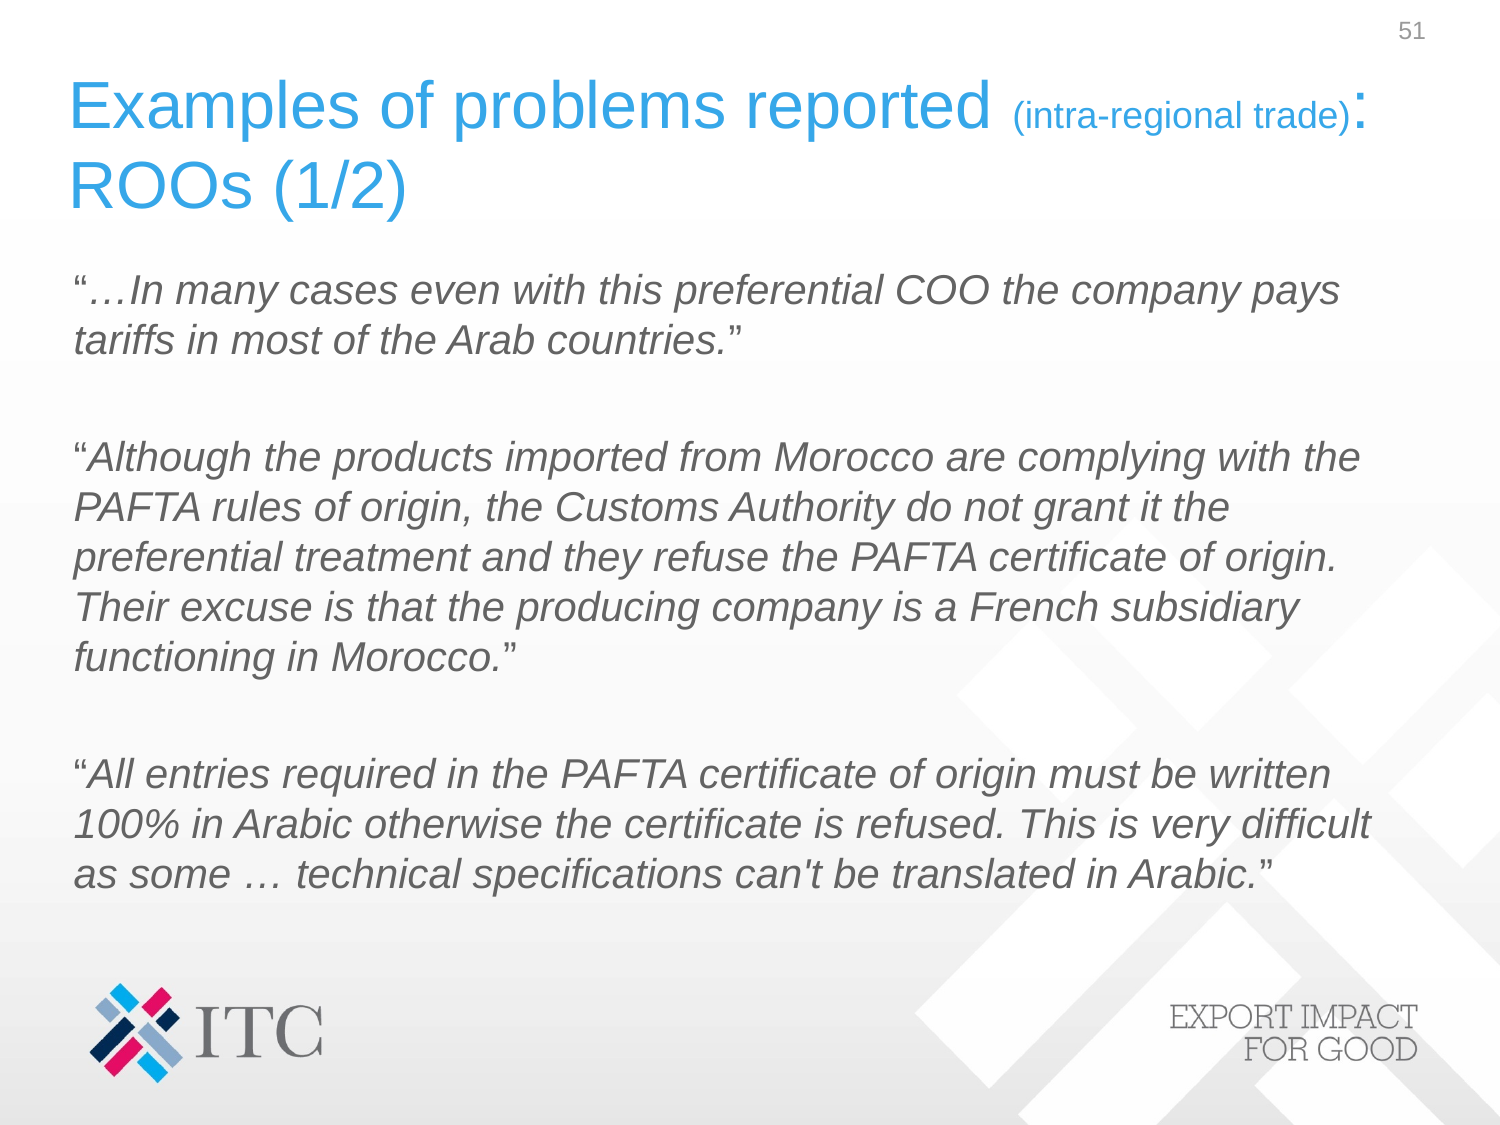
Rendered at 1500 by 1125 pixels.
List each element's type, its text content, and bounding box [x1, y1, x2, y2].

list “…In many cases even with this preferential COO the company pays tariffs in most of the Arab countries.” “Although the products imported from Morocco are complying with the PAFTA rules of origin, the Customs Authority do not grant it the preferential treatment and they refuse the PAFTA certificate of origin. Their excuse is that the producing company is a French subsidiary functioning in Morocco.” “All entries required in the PAFTA certificate of origin must be written 100% in Arabic otherwise the certificate is refused. This is very difficult as some … technical specifications can't be translated in Arabic.” [58, 255, 1424, 1000]
slide_number 51 [1335, 0, 1442, 60]
title Examples of problems reported (intra-regional trade): ROOs (1/2) [52, 54, 1419, 141]
picture [0, 0, 1500, 1125]
